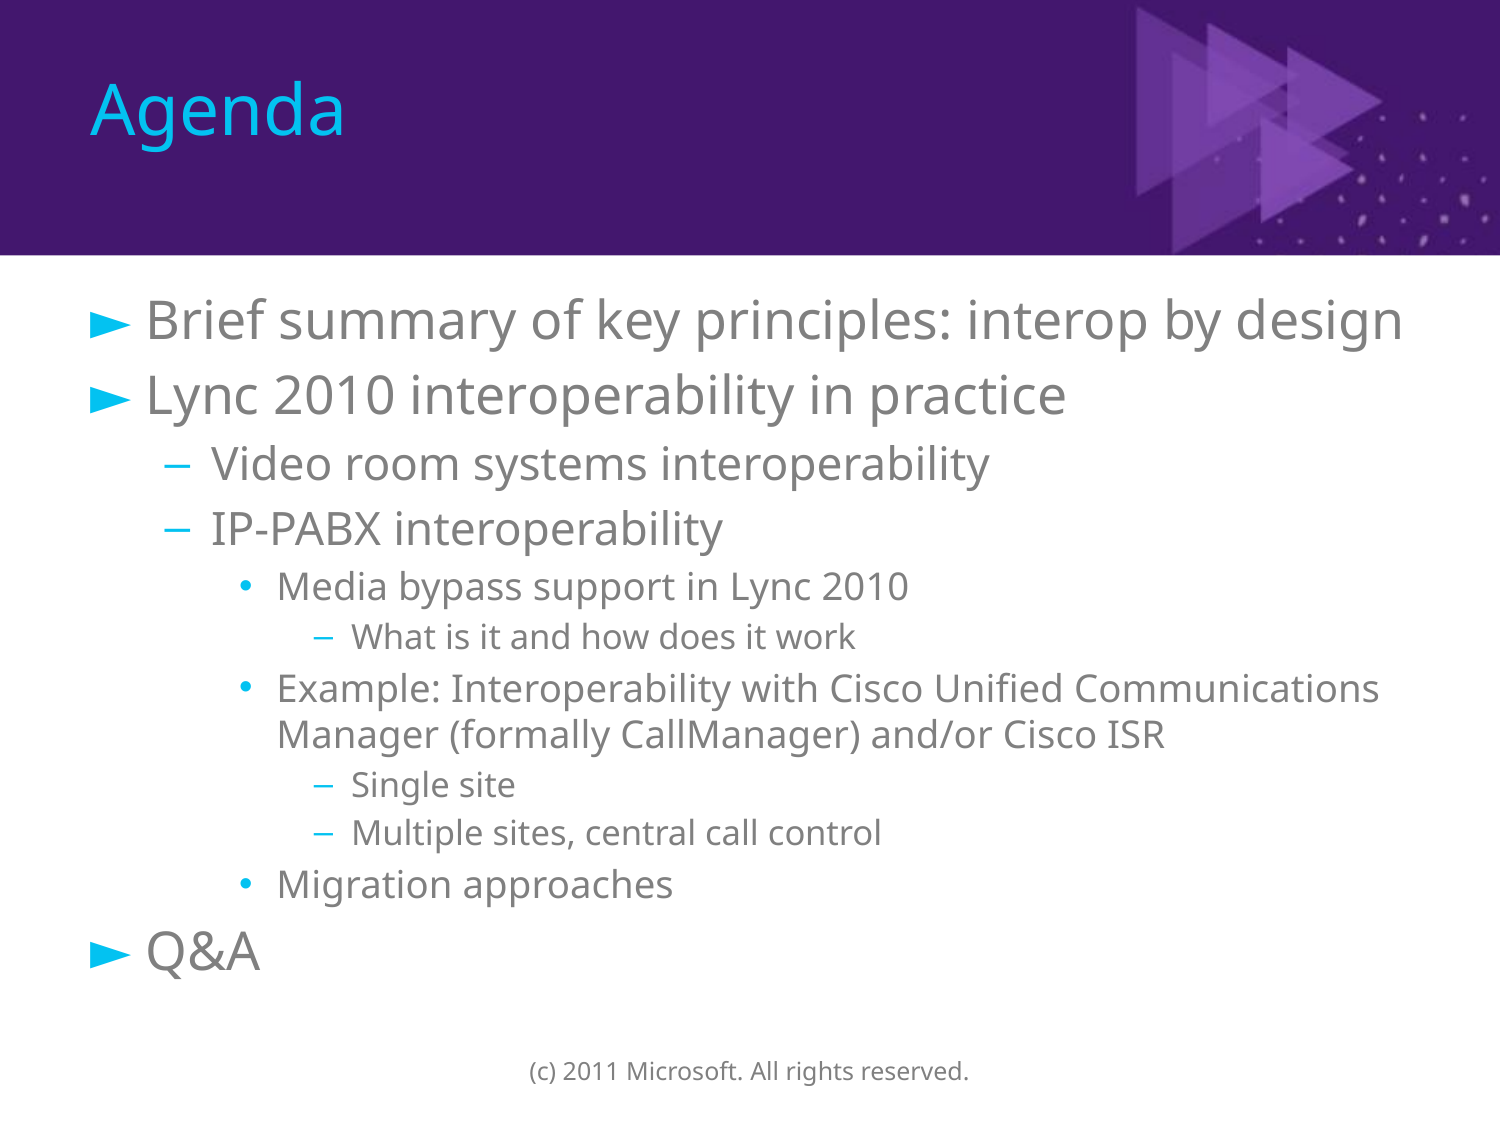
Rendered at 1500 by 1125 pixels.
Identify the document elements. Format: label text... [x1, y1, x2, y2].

list Brief summary of key principles: interop by design Lync 2010 interoperability in practice Video room systems interoperability IP-PABX interoperability Media bypass support in Lync 2010 What is it and how does it work Example: Interoperability with Cisco Unified Communications Manager (formally CallManager) and/or Cisco ISR Single site Multiple sites, central call control Migration approaches Q&A [75, 278, 1425, 1047]
title Agenda [75, 56, 1425, 244]
footer (c) 2011 Microsoft. All rights reserved. [512, 1042, 988, 1103]
picture [0, 0, 1500, 255]
